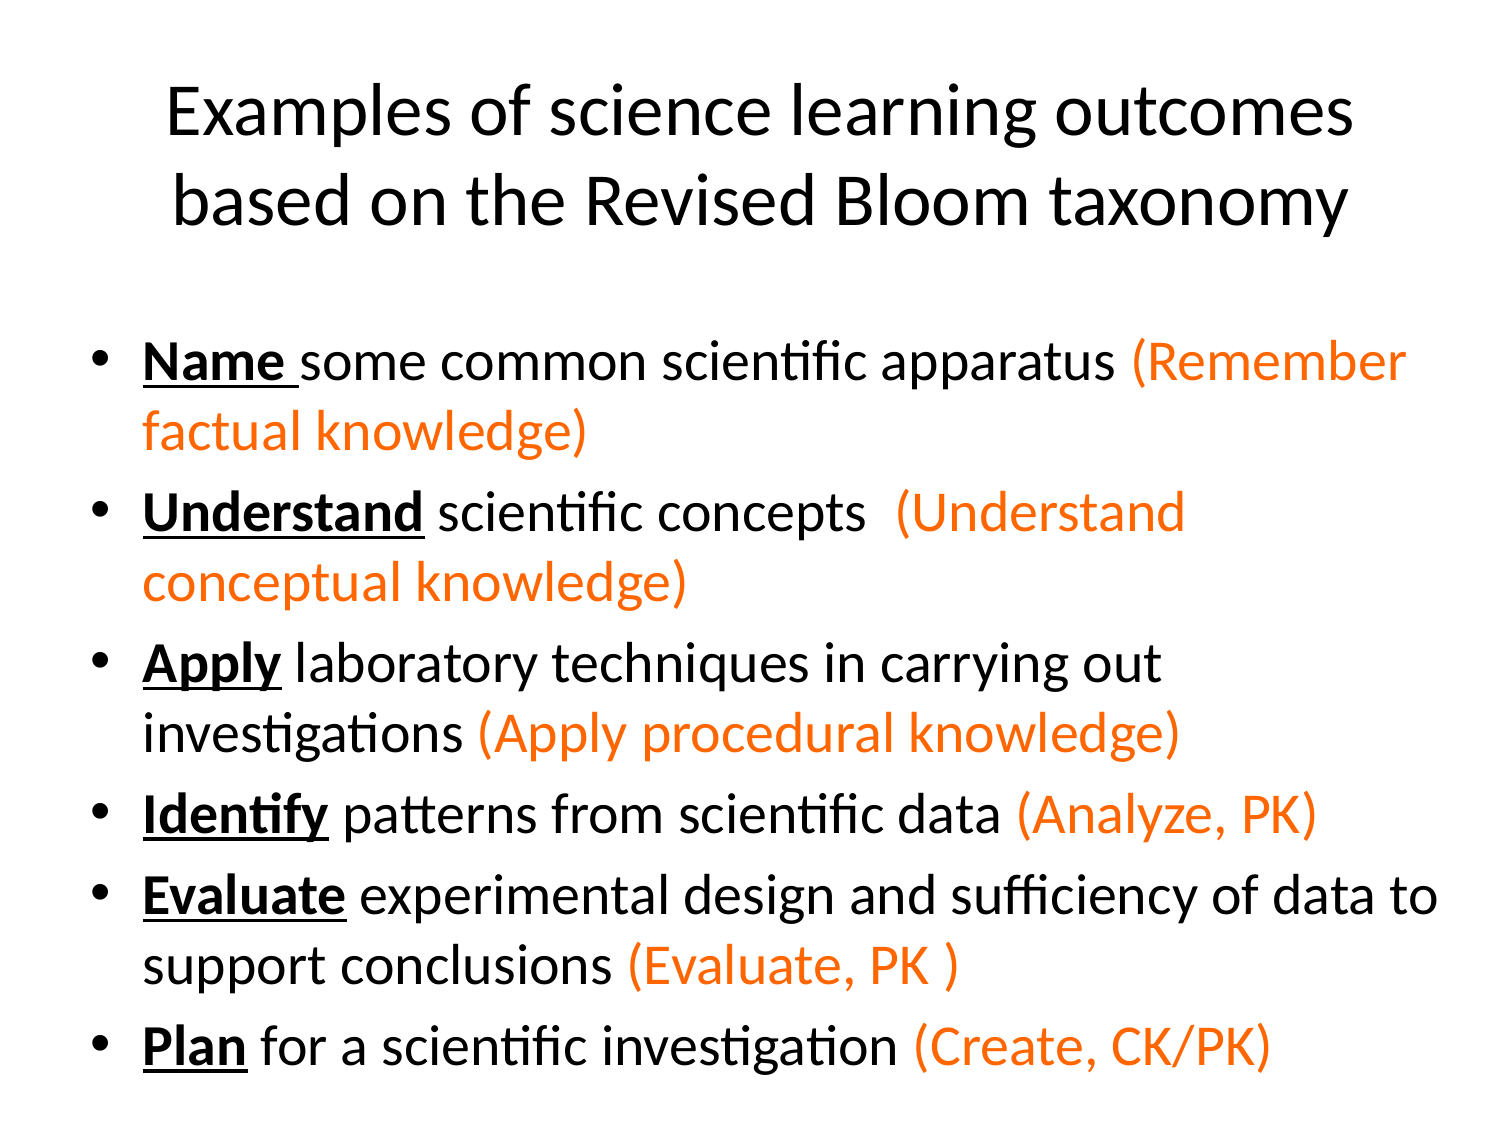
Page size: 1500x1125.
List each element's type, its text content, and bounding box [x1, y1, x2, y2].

list Name some common scientific apparatus (Remember factual knowledge) Understand scientific concepts (Understand conceptual knowledge) Apply laboratory techniques in carrying out investigations (Apply procedural knowledge) Identify patterns from scientific data (Analyze, PK) Evaluate experimental design and sufficiency of data to support conclusions (Evaluate, PK ) Plan for a scientific investigation (Create, CK/PK) [75, 315, 1474, 1091]
title Examples of science learning outcomes based on the Revised Bloom taxonomy [85, 56, 1436, 244]
